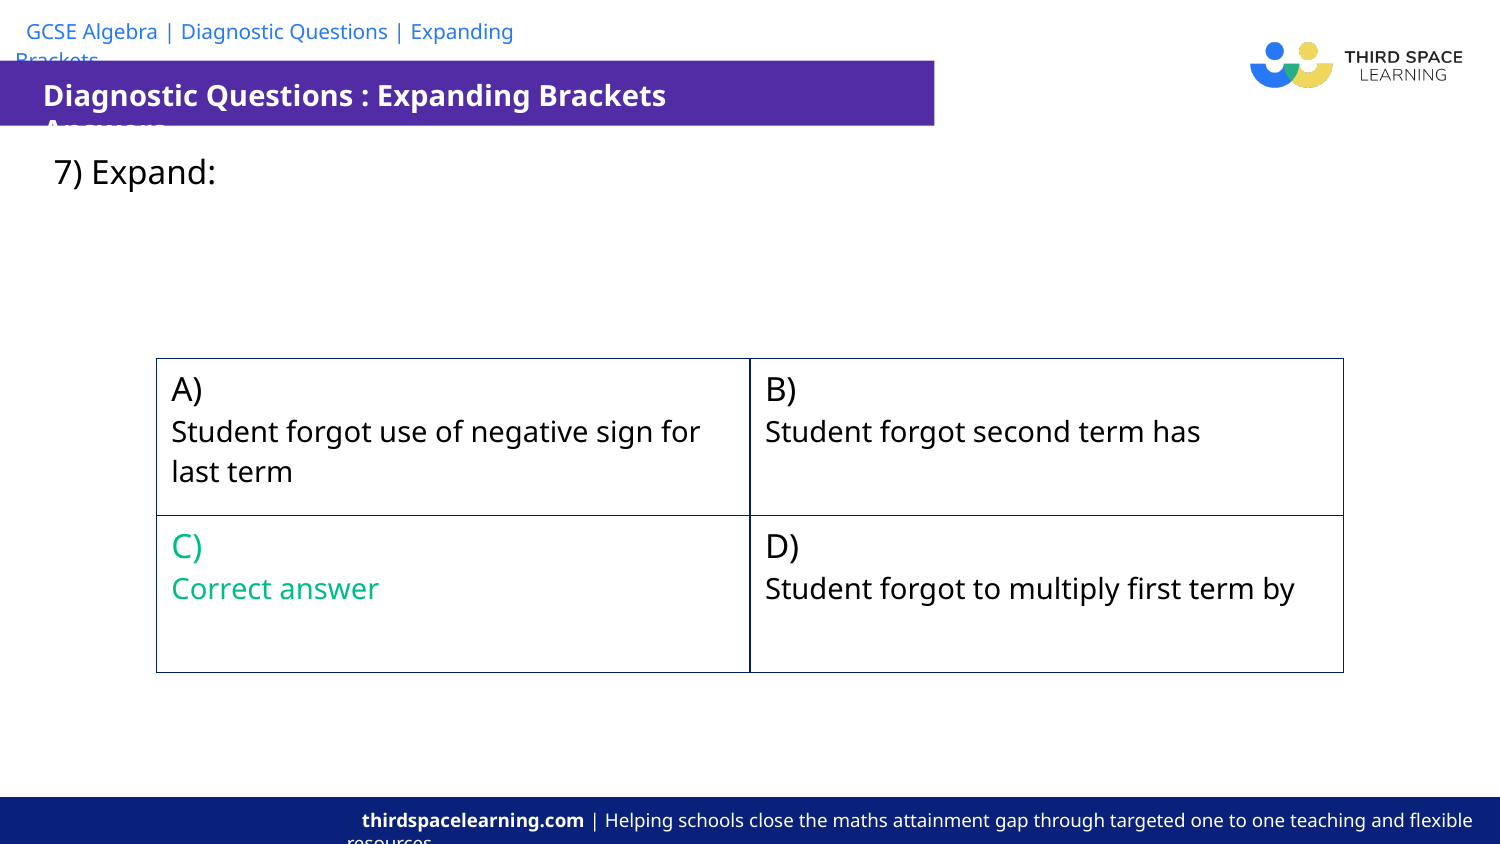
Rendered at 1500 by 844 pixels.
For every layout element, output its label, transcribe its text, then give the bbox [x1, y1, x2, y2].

picture [1250, 33, 1465, 99]
text_box Diagnostic Questions : Expanding Brackets Answers [27, 61, 778, 162]
